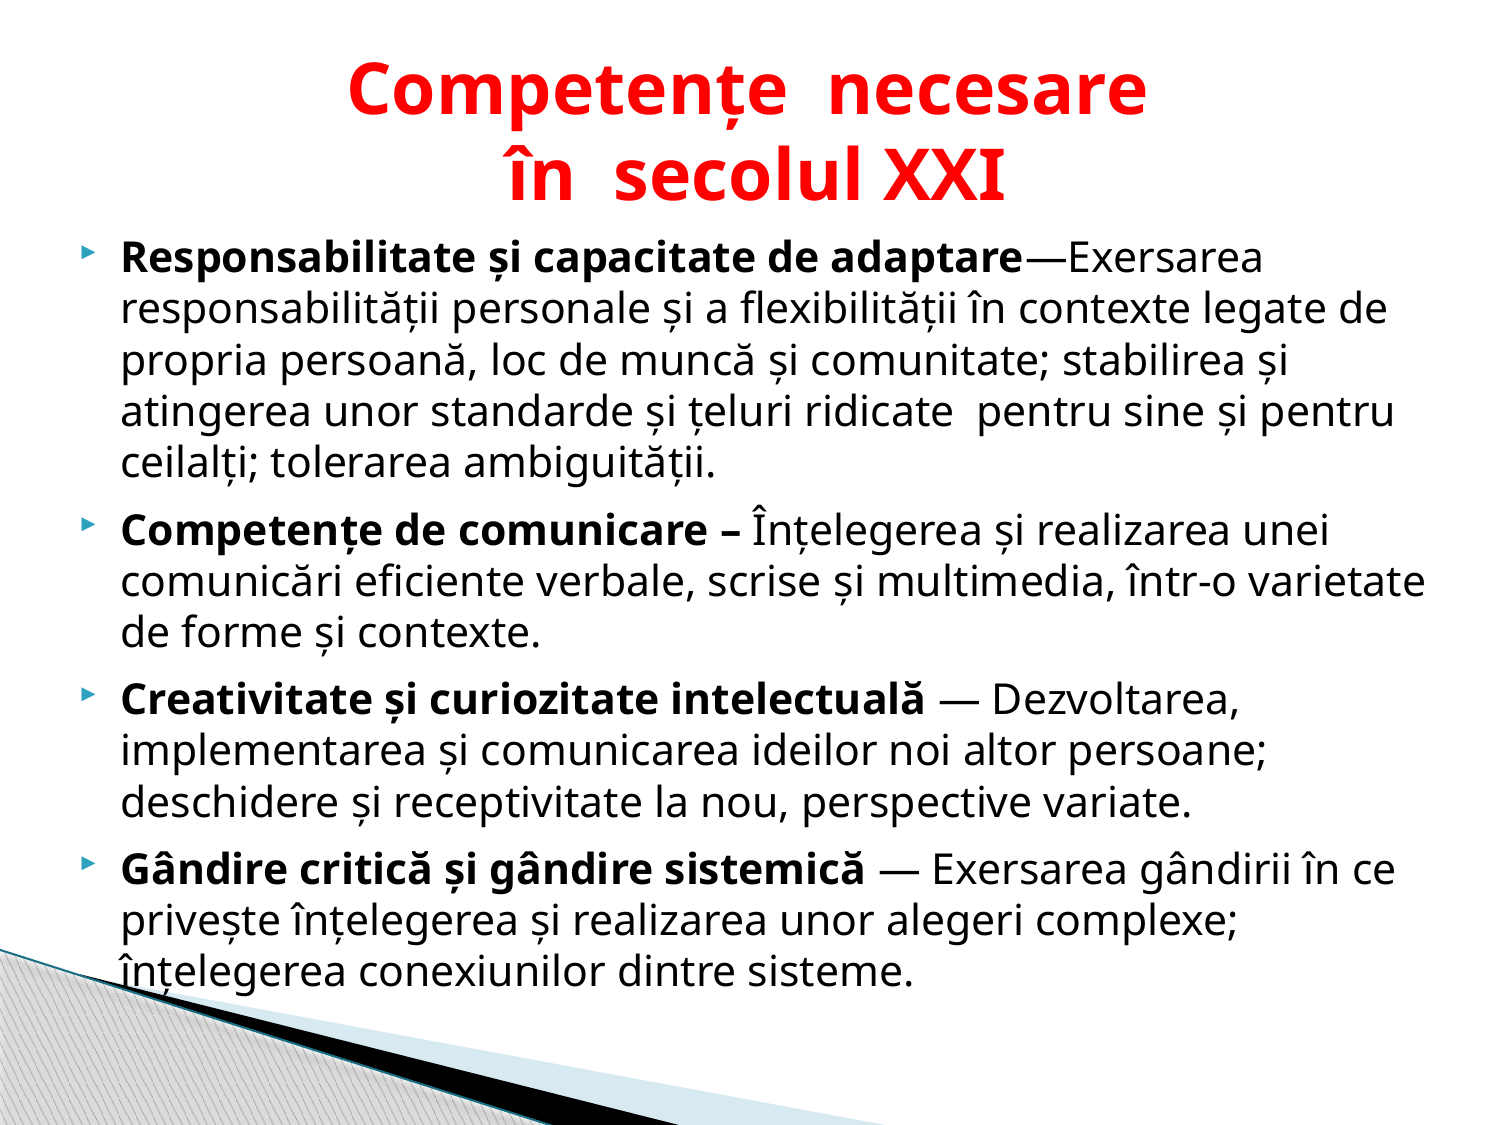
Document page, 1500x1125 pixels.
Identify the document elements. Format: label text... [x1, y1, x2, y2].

title Competenţe necesare în secolul XXI [82, 35, 1432, 223]
list Responsabilitate şi capacitate de adaptare—Exersarea responsabilităţii personale şi a flexibilităţii în contexte legate de propria persoană, loc de muncă şi comunitate; stabilirea şi atingerea unor standarde şi ţeluri ridicate pentru sine şi pentru ceilalţi; tolerarea ambiguităţii. Competenţe de comunicare – Înţelegerea şi realizarea unei comunicări eficiente verbale, scrise şi multimedia, într-o varietate de forme şi contexte. Creativitate şi curiozitate intelectuală — Dezvoltarea, implementarea şi comunicarea ideilor noi altor persoane; deschidere şi receptivitate la nou, perspective variate. Gândire critică şi gândire sistemică — Exersarea gândirii în ce priveşte înţelegerea şi realizarea unor alegeri complexe; înţelegerea conexiunilor dintre sisteme. [46, 222, 1465, 1020]
